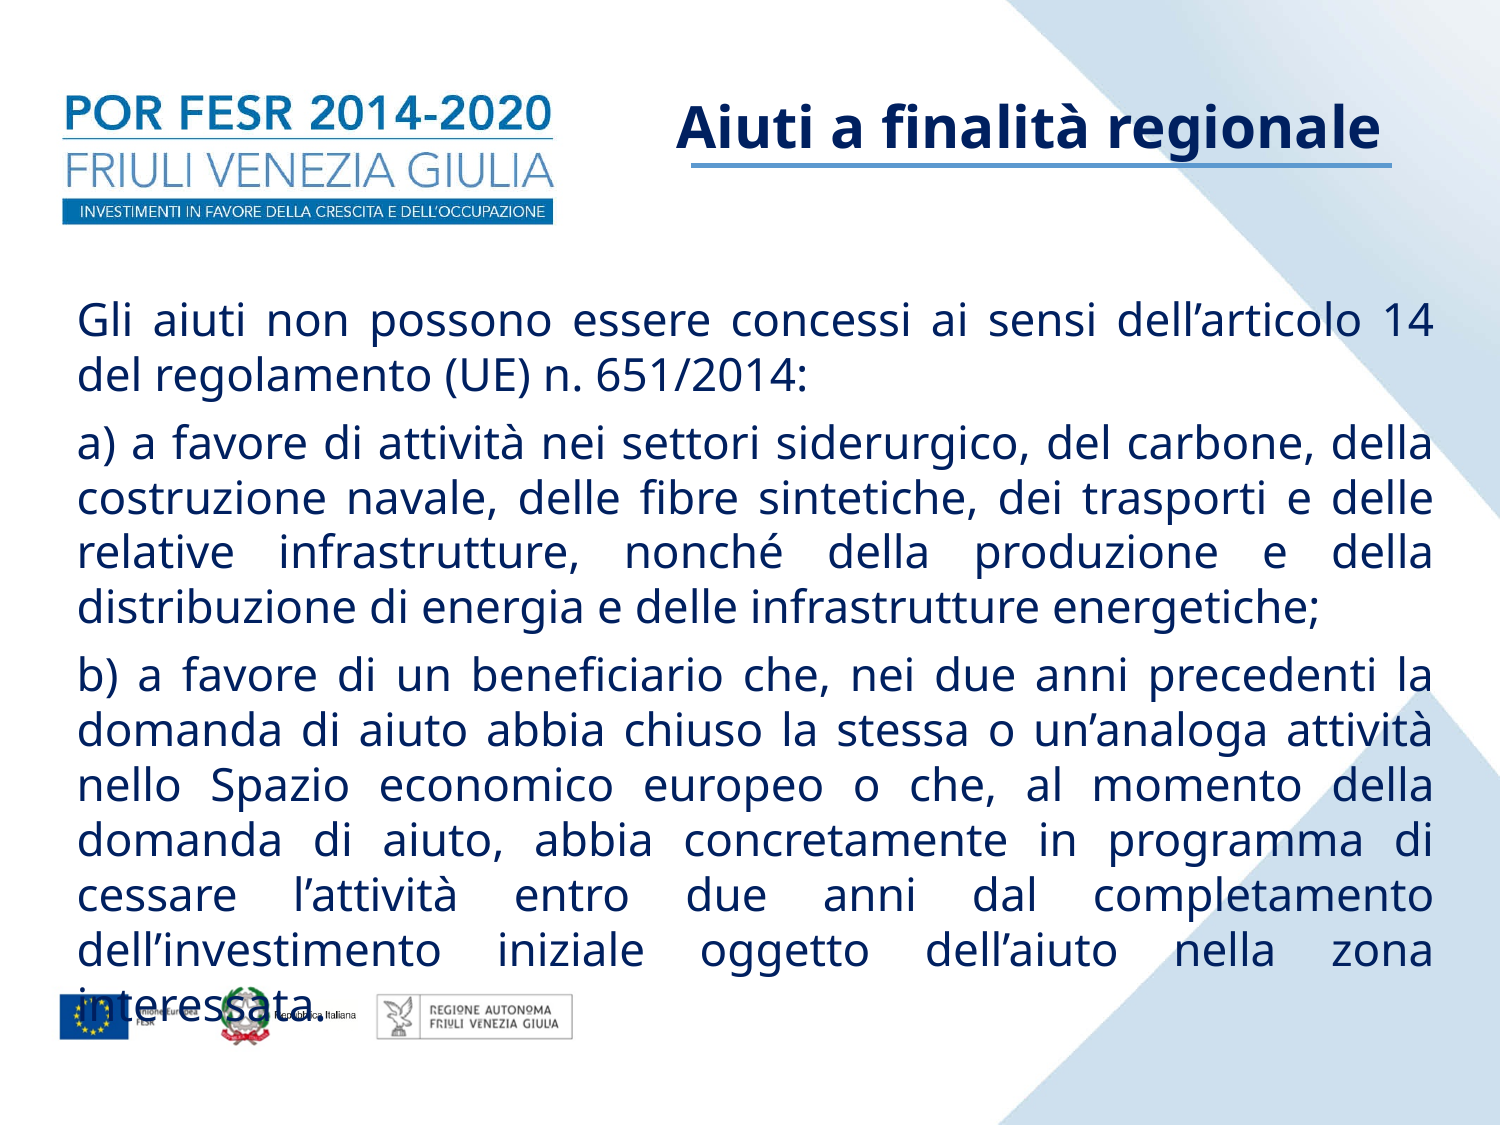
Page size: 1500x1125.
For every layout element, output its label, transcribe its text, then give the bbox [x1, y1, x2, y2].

subtitle Gli aiuti non possono essere concessi ai sensi dell’articolo 14 del regolamento (UE) n. 651/2014: a) a favore di attività nei settori siderurgico, del carbone, della costruzione navale, delle fibre sintetiche, dei trasporti e delle relative infrastrutture, nonché della produzione e della distribuzione di energia e delle infrastrutture energetiche; b) a favore di un beneficiario che, nei due anni precedenti la domanda di aiuto abbia chiuso la stessa o un’analoga attività nello Spazio economico europeo o che, al momento della domanda di aiuto, abbia concretamente in programma di cessare l’attività entro due anni dal completamento dell’investimento iniziale oggetto dell’aiuto nella zona interessata. [76, 290, 1436, 917]
title Aiuti a finalità regionale [561, 90, 1383, 166]
picture [0, 0, 1500, 1125]
